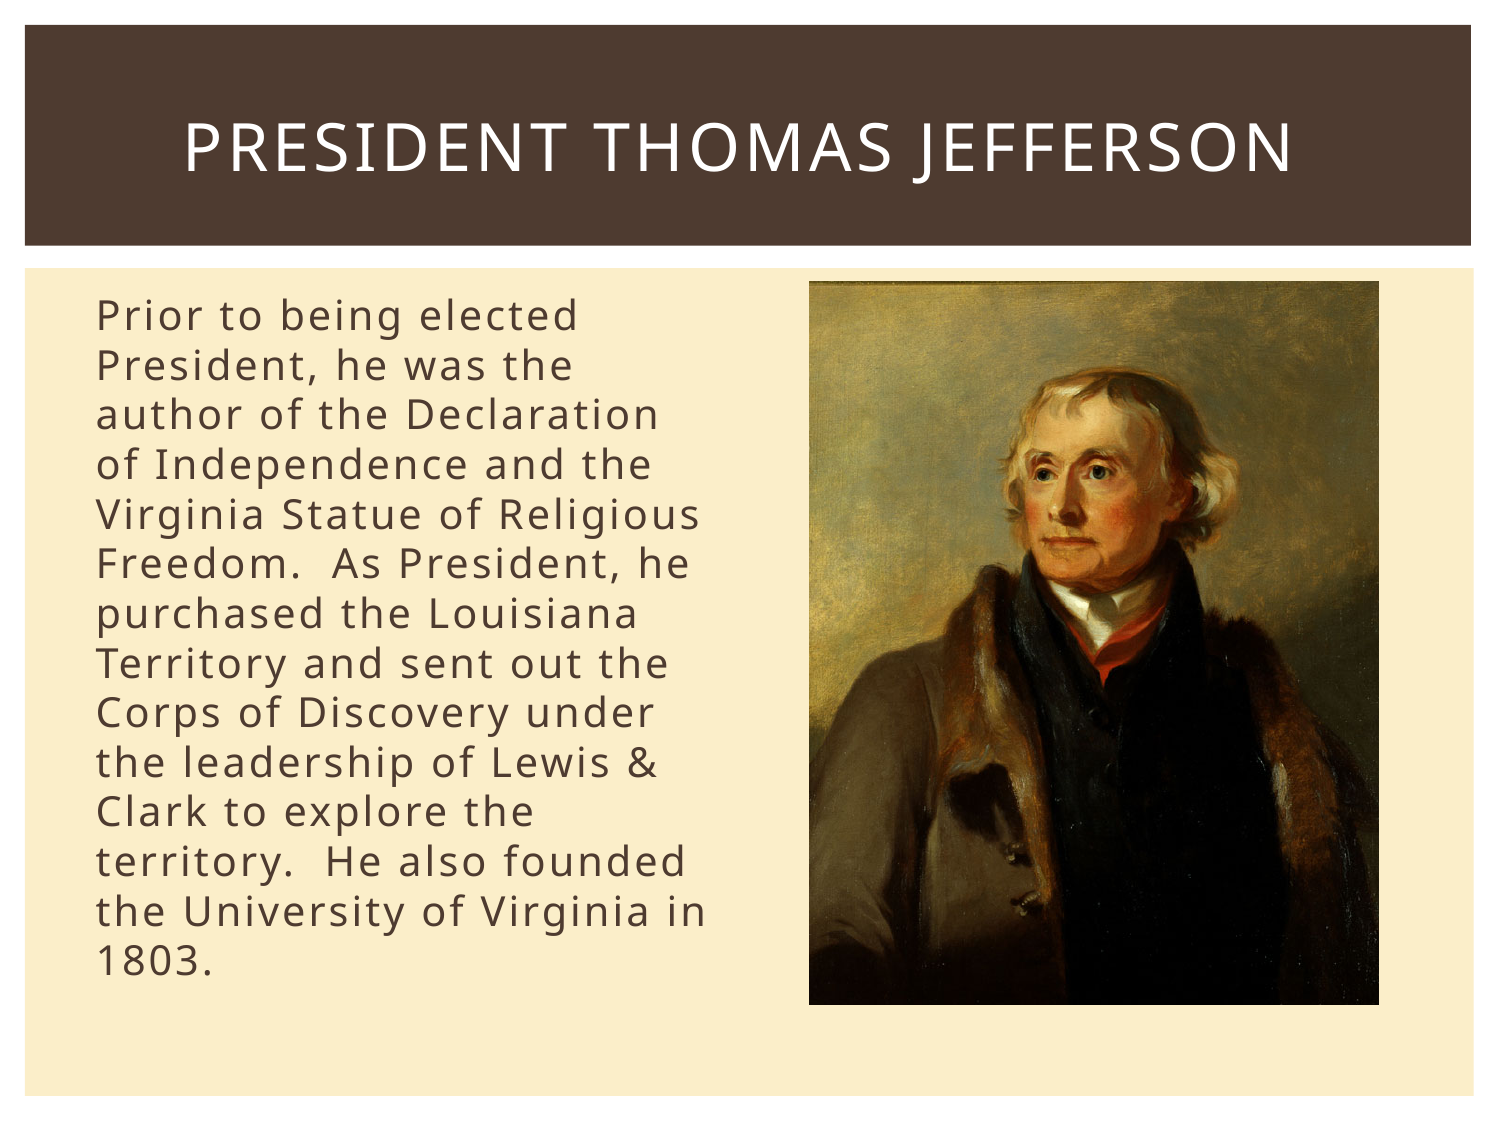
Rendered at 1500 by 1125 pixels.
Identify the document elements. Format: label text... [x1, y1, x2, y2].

title President Thomas Jefferson [62, 58, 1438, 232]
list Prior to being elected President, he was the author of the Declaration of Independence and the Virginia Statue of Religious Freedom. As President, he purchased the Louisiana Territory and sent out the Corps of Discovery under the leadership of Lewis & Clark to explore the territory. He also founded the University of Virginia in 1803. [75, 281, 738, 1005]
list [808, 281, 1379, 1006]
